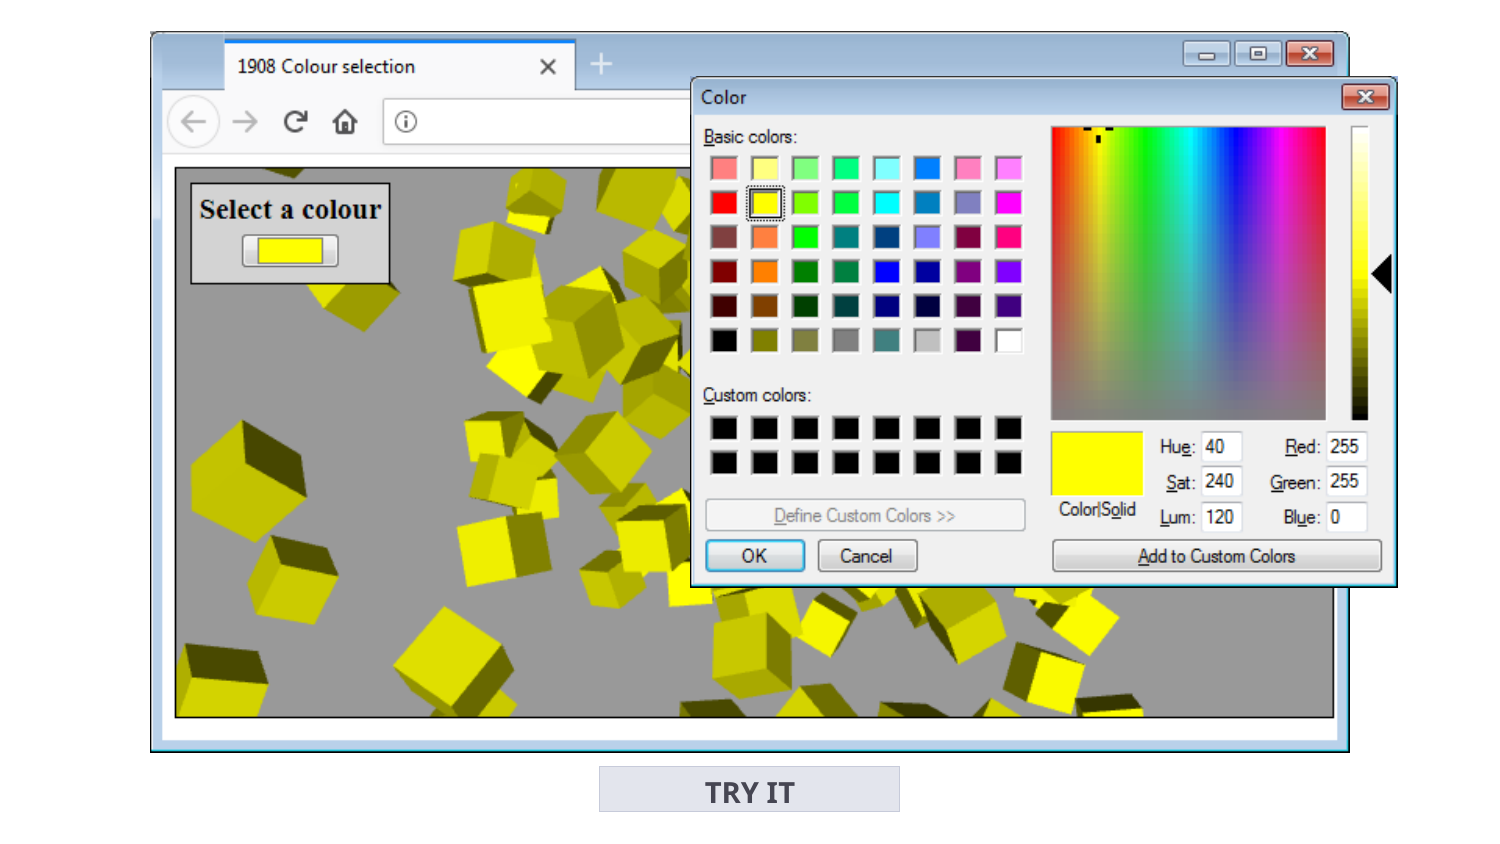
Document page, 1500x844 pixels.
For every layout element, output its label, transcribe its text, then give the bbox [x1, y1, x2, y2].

text_box TRY IT [599, 766, 900, 812]
picture [149, 31, 1398, 753]
